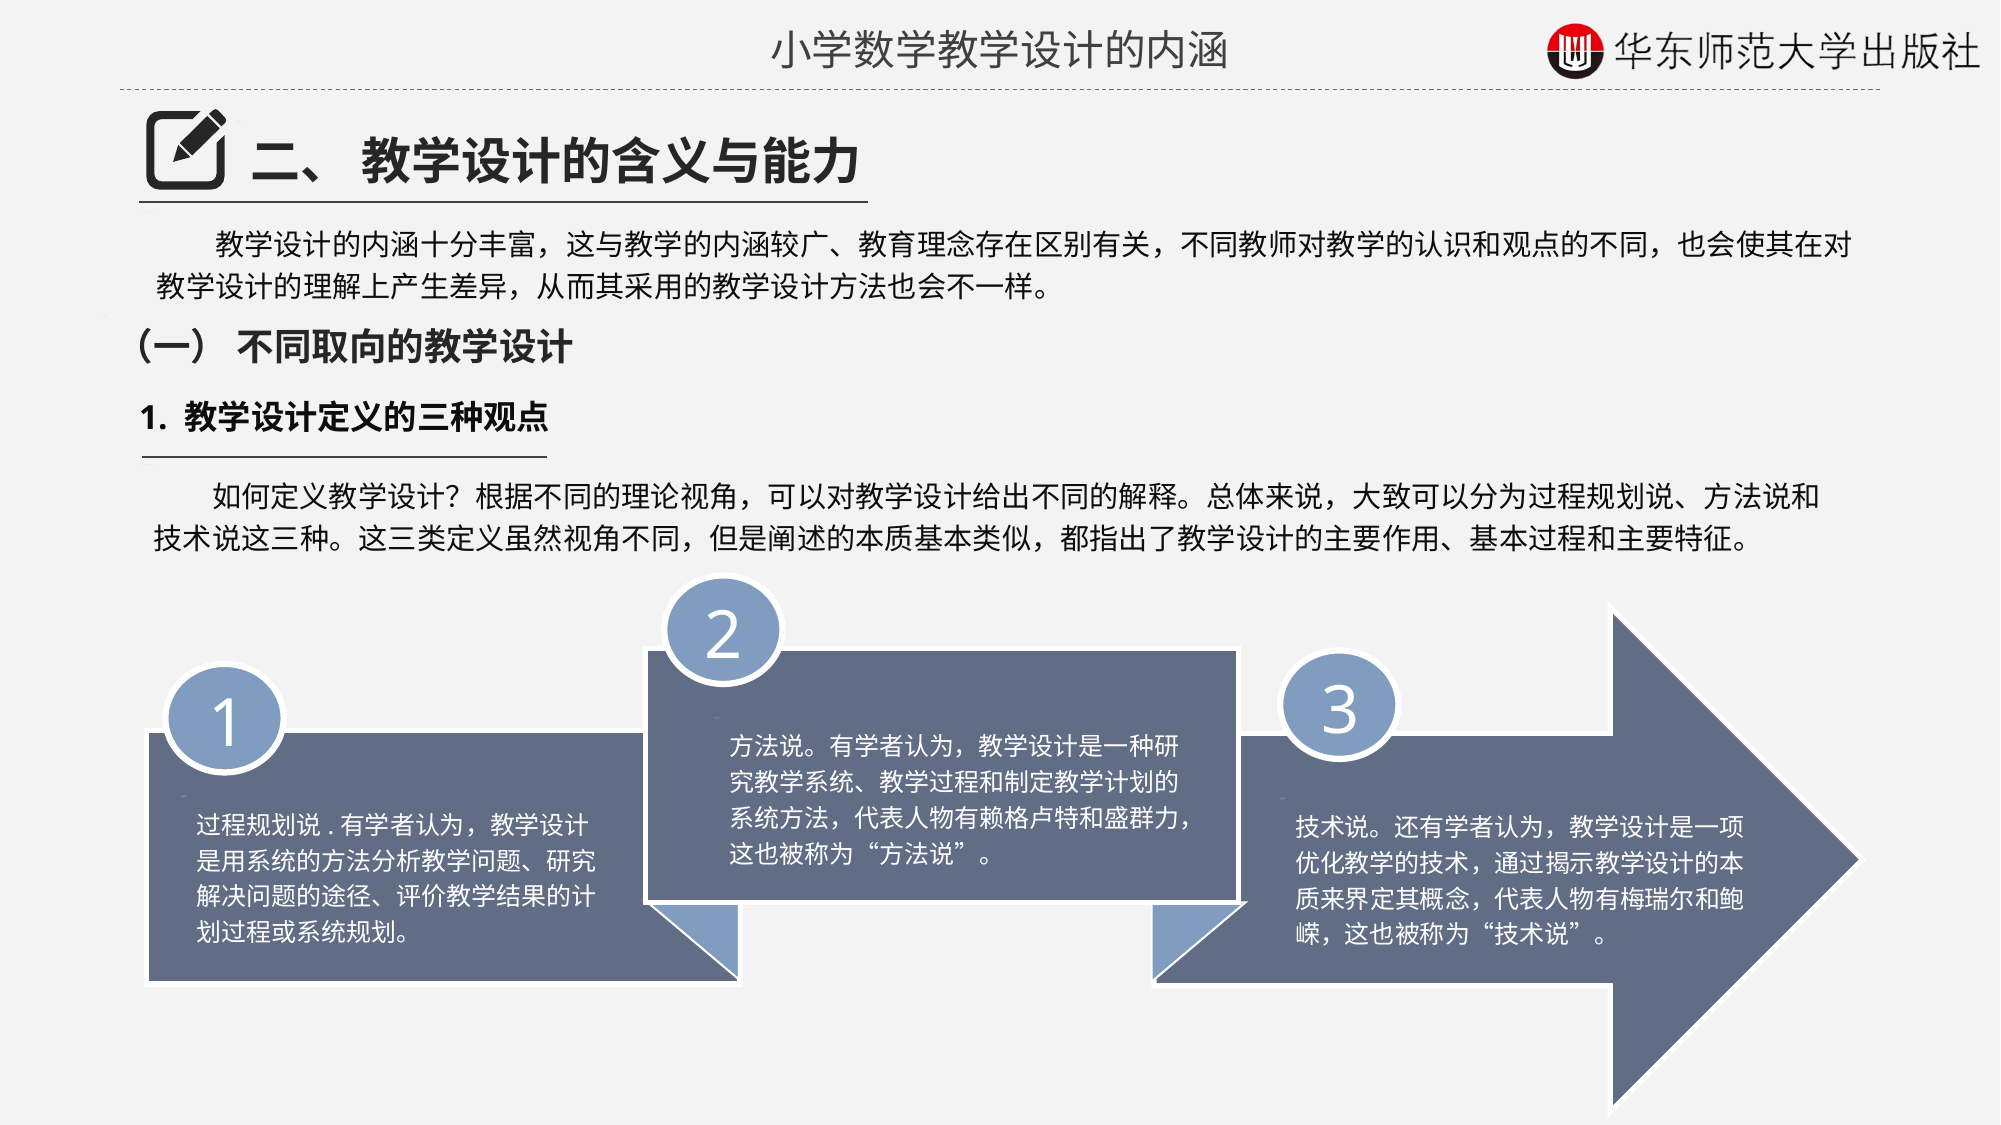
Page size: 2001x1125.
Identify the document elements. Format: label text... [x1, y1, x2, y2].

text_box 教学设计的内涵十分丰富，这与教学的内涵较广、教育理念存在区别有关，不同教师对教学的认识和观点的不同，也会使其在对教学设计的理解上产生差异，从而其采用的教学设计方法也会不一样。 [142, 212, 1888, 311]
text_box 3 [1306, 659, 1425, 755]
text_box [145, 729, 741, 985]
text_box 技术说。还有学者认为，教学设计是一项优化教学的技术，通过揭示教学设计的本质来界定其概念，代表人物有梅瑞尔和鲍嵘，这也被称为“技术说”。 [1280, 797, 1768, 957]
text_box [146, 111, 225, 190]
text_box 二、 教学设计的含义与能力 [235, 121, 940, 197]
text_box 1. 教学设计定义的三种观点 [124, 388, 807, 444]
text_box [164, 662, 258, 766]
text_box [208, 109, 227, 127]
text_box 2 [689, 584, 808, 648]
text_box [1152, 604, 1865, 1115]
text_box 1 [193, 672, 303, 768]
text_box [1314, 755, 1365, 760]
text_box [1536, 13, 1989, 83]
text_box 过程规划说.有学者认为，教学设计是用系统的方法分析教学问题、研究解决问题的途径、评价教学结果的计划过程或系统规划。 [181, 795, 620, 955]
text_box 小学数学教学设计的内涵 [680, 23, 1320, 74]
text_box [198, 768, 251, 774]
text_box 如何定义教学设计？根据不同的理论视角，可以对教学设计给出不同的解释。总体来说，大致可以分为过程规划说、方法说和技术说这三种。这三类定义虽然视角不同，但是阐述的本质基本类似，都指出了教学设计的主要作用、基本过程和主要特征。 [138, 463, 1863, 563]
text_box [1279, 649, 1374, 751]
text_box （一） 不同取向的教学设计 [101, 315, 692, 375]
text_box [645, 648, 1246, 982]
text_box [663, 574, 758, 648]
